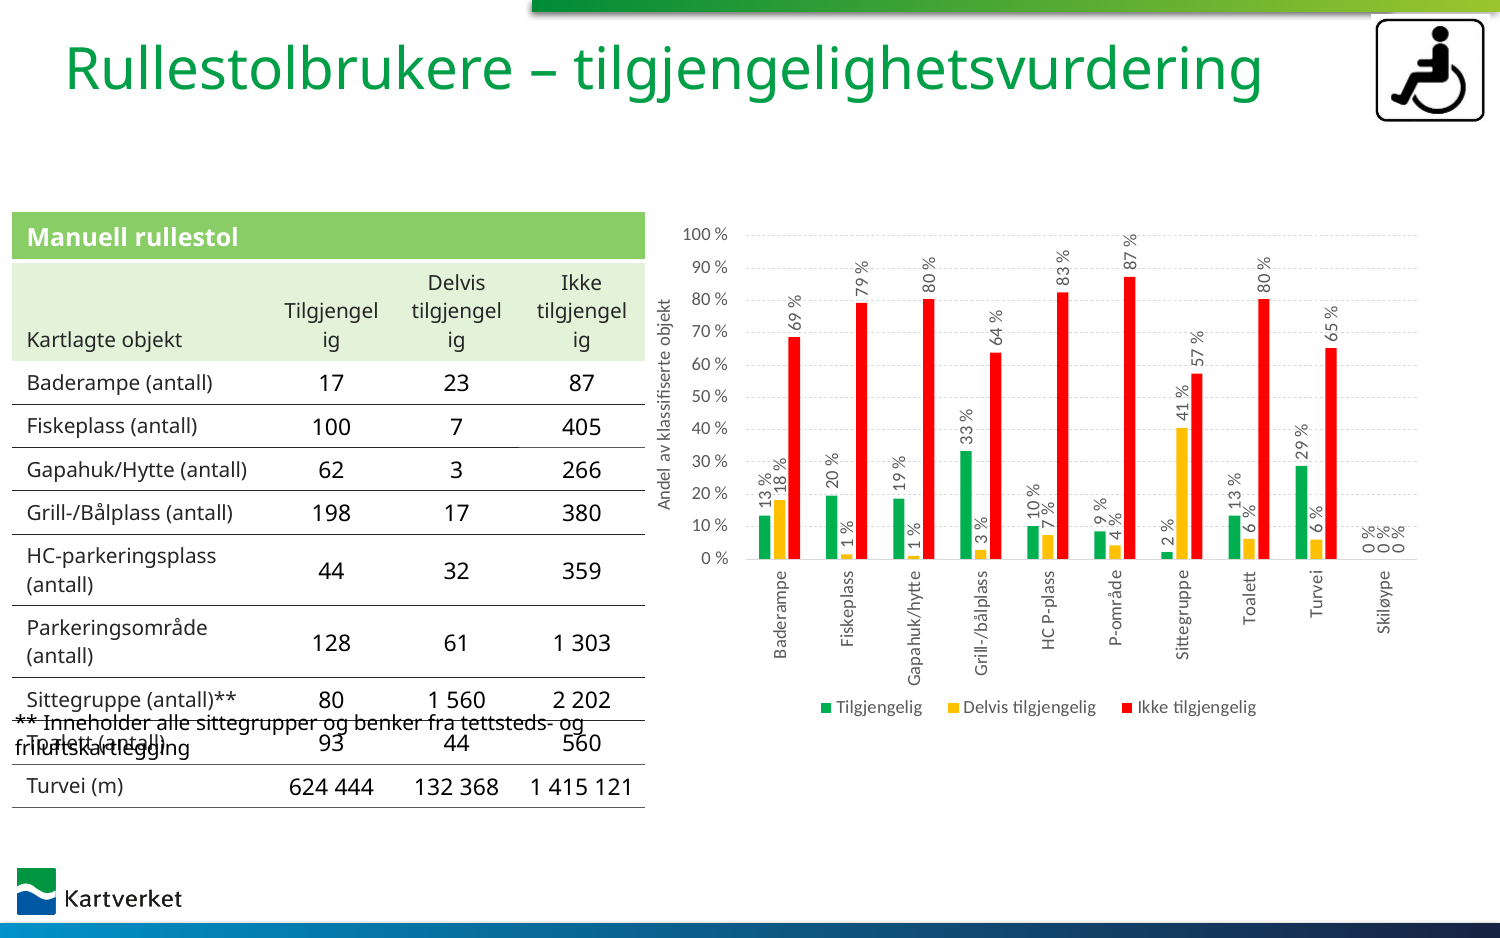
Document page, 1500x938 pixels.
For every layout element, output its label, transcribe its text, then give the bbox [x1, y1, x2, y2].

table_cell Kartlagte objekt [12, 263, 269, 361]
table_cell 3 [394, 448, 519, 490]
table_cell 61 [394, 606, 519, 677]
table_cell 17 [269, 361, 394, 404]
table_cell Grill-/Bålplass (antall) [12, 491, 269, 534]
table_cell 7 [394, 405, 519, 447]
table_cell 1 303 [519, 606, 638, 677]
table_cell Ikke tilgjengelig [519, 263, 638, 361]
table_cell 266 [519, 448, 638, 490]
table_cell Baderampe (antall) [12, 361, 269, 404]
table_cell Sittegruppe (antall)** [12, 678, 269, 702]
table_cell 44 [269, 535, 394, 605]
table_cell 132 368 [394, 768, 519, 807]
table_cell HC-parkeringsplass (antall) [12, 535, 269, 605]
table_cell 380 [519, 491, 638, 534]
table_cell 87 [519, 361, 638, 404]
table_cell 80 [269, 678, 394, 702]
text_box ** Inneholder alle sittegrupper og benker fra tettsteds- og friluftskartlegging [0, 702, 745, 768]
table_cell 17 [394, 491, 519, 534]
table_cell 1 415 121 [519, 768, 645, 807]
table_cell Turvei (m) [12, 768, 269, 807]
table_cell Gapahuk/Hytte (antall) [12, 448, 269, 490]
text_box Rullestolbrukere – tilgjengelighetsvurdering [49, 12, 1372, 109]
table_cell 128 [269, 606, 394, 677]
table_cell Fiskeplass (antall) [12, 405, 269, 447]
table_cell 62 [269, 448, 394, 490]
picture [643, 218, 1427, 728]
table_cell 198 [269, 491, 394, 534]
table_cell 23 [394, 361, 519, 404]
picture [1371, 13, 1491, 127]
table_cell 624 444 [269, 768, 394, 807]
table_cell Delvis tilgjengelig [394, 263, 519, 361]
table_cell 32 [394, 535, 519, 605]
table_cell Tilgjengelig [269, 263, 394, 361]
table_cell Parkeringsområde (antall) [12, 606, 269, 677]
table_cell 405 [519, 405, 638, 447]
table_header Manuell rullestol [12, 212, 645, 259]
table_cell 100 [269, 405, 394, 447]
table_cell 2 202 [519, 678, 638, 702]
table_cell 359 [519, 535, 638, 605]
table_cell 1 560 [394, 678, 519, 702]
